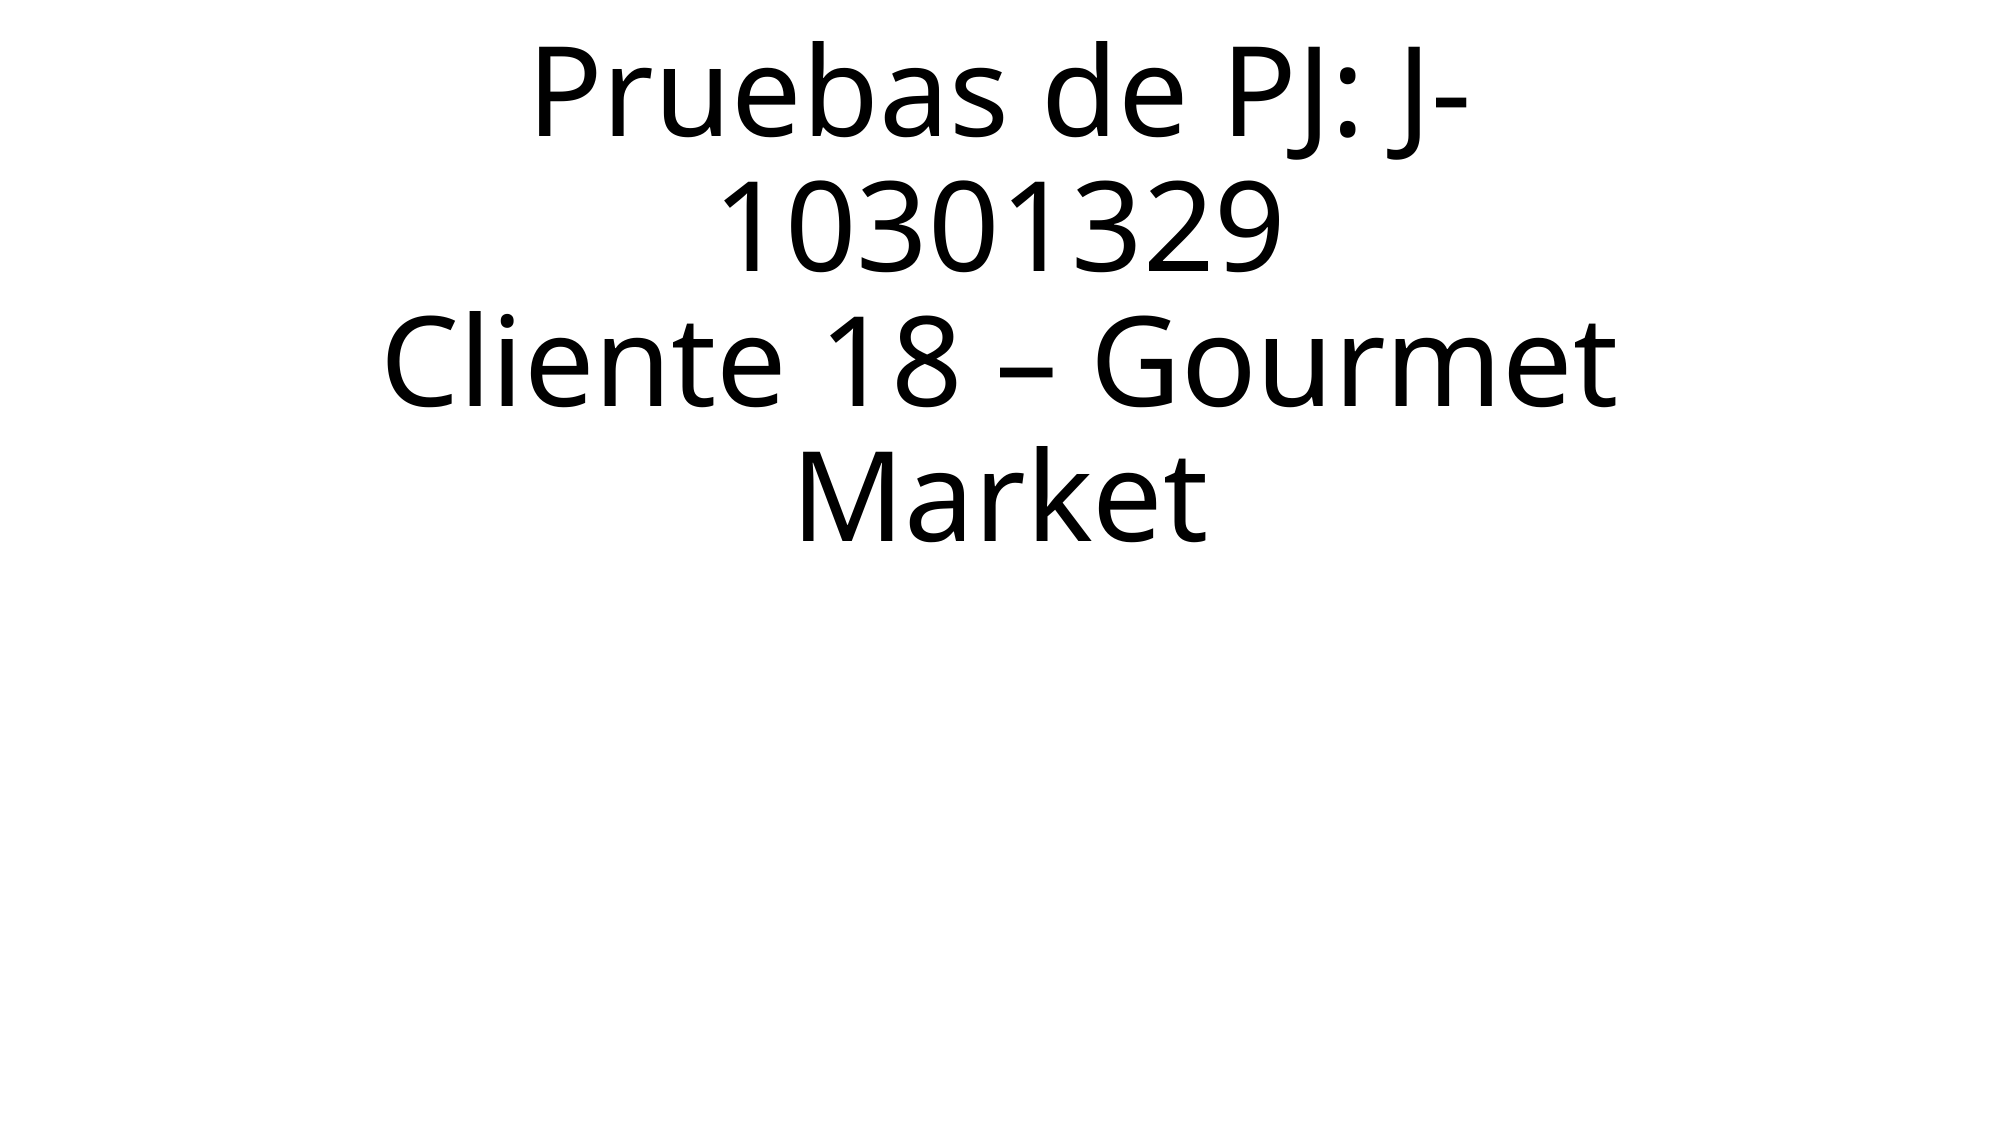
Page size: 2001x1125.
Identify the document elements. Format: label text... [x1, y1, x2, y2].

title Pruebas de PJ: J-10301329 Cliente 18 – Gourmet Market [249, 184, 1750, 576]
